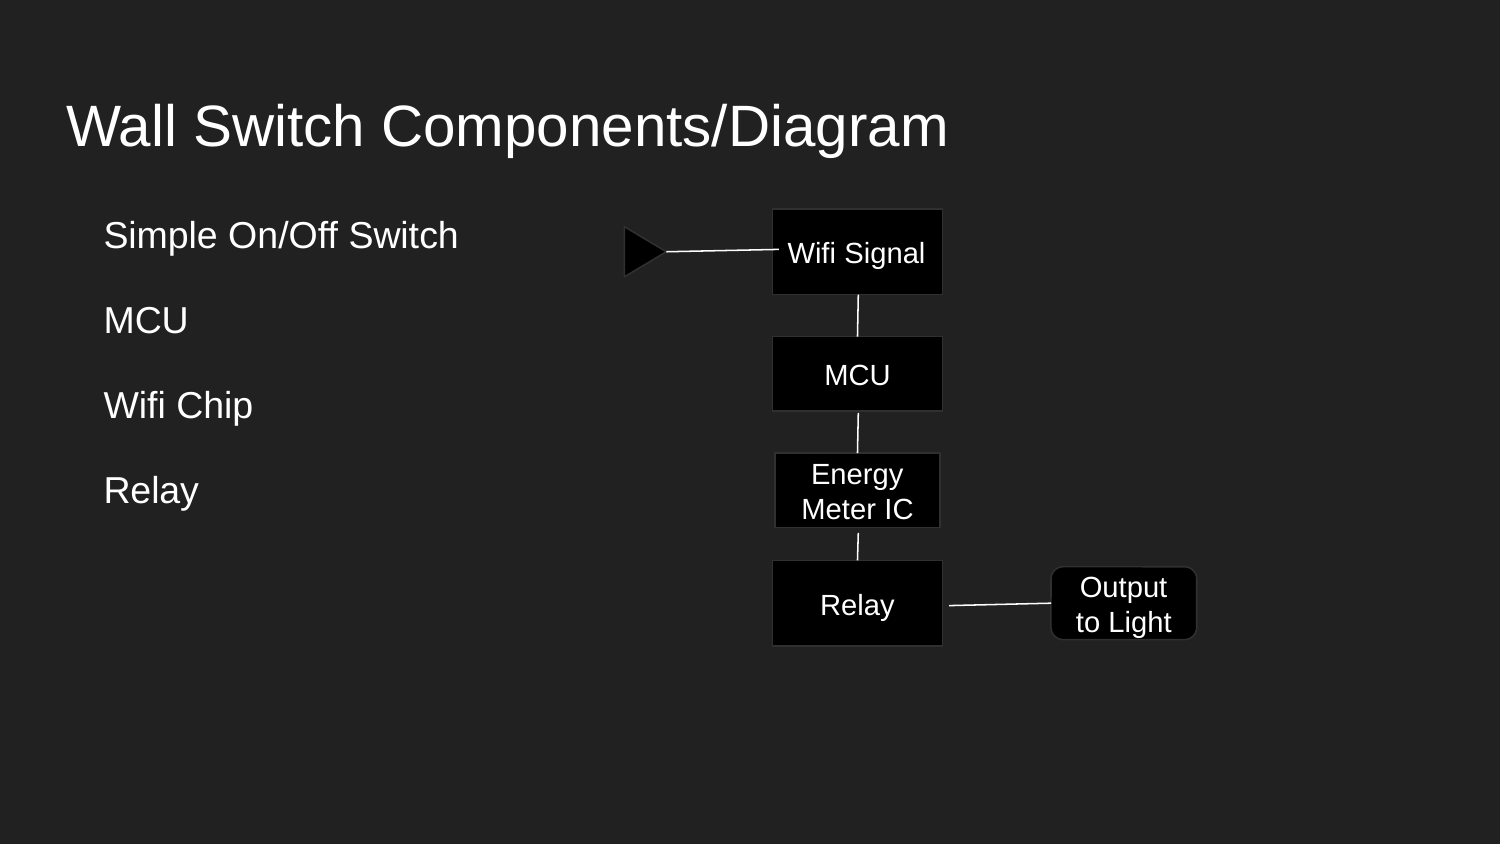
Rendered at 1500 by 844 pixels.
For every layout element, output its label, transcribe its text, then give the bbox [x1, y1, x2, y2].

title Wall Switch Components/Diagram [51, 72, 1449, 167]
text_box Energy Meter IC [774, 453, 941, 528]
text_box Output to Light [1050, 566, 1197, 640]
text_box [624, 226, 663, 277]
list Simple On/Off Switch MCU Wifi Chip Relay [51, 189, 1449, 750]
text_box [948, 602, 1052, 606]
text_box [666, 249, 780, 253]
text_box Relay [772, 560, 943, 647]
text_box MCU [772, 336, 943, 412]
text_box Wifi Signal [772, 208, 943, 295]
